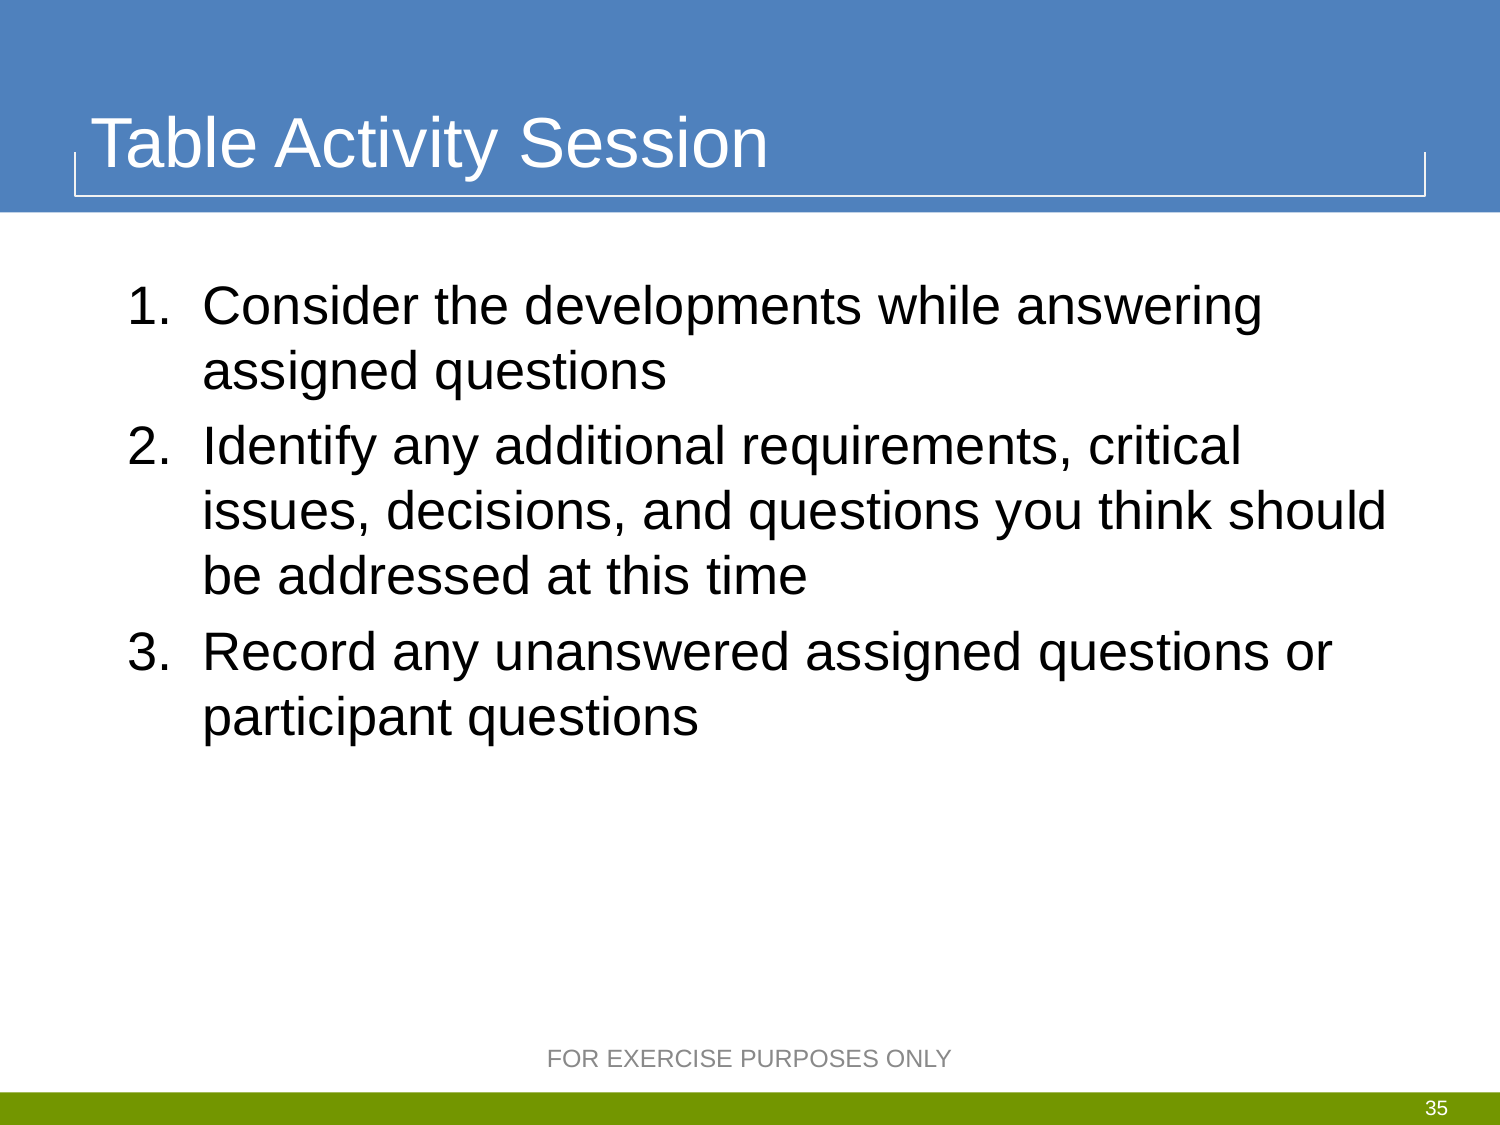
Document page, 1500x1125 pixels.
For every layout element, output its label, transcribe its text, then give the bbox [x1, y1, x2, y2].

list Consider the developments while answering assigned questions Identify any additional requirements, critical issues, decisions, and questions you think should be addressed at this time Record any unanswered assigned questions or participant questions [74, 262, 1426, 1006]
title Table Activity Session [74, 44, 1426, 233]
footer FOR EXERCISE PURPOSES ONLY [512, 1042, 988, 1103]
